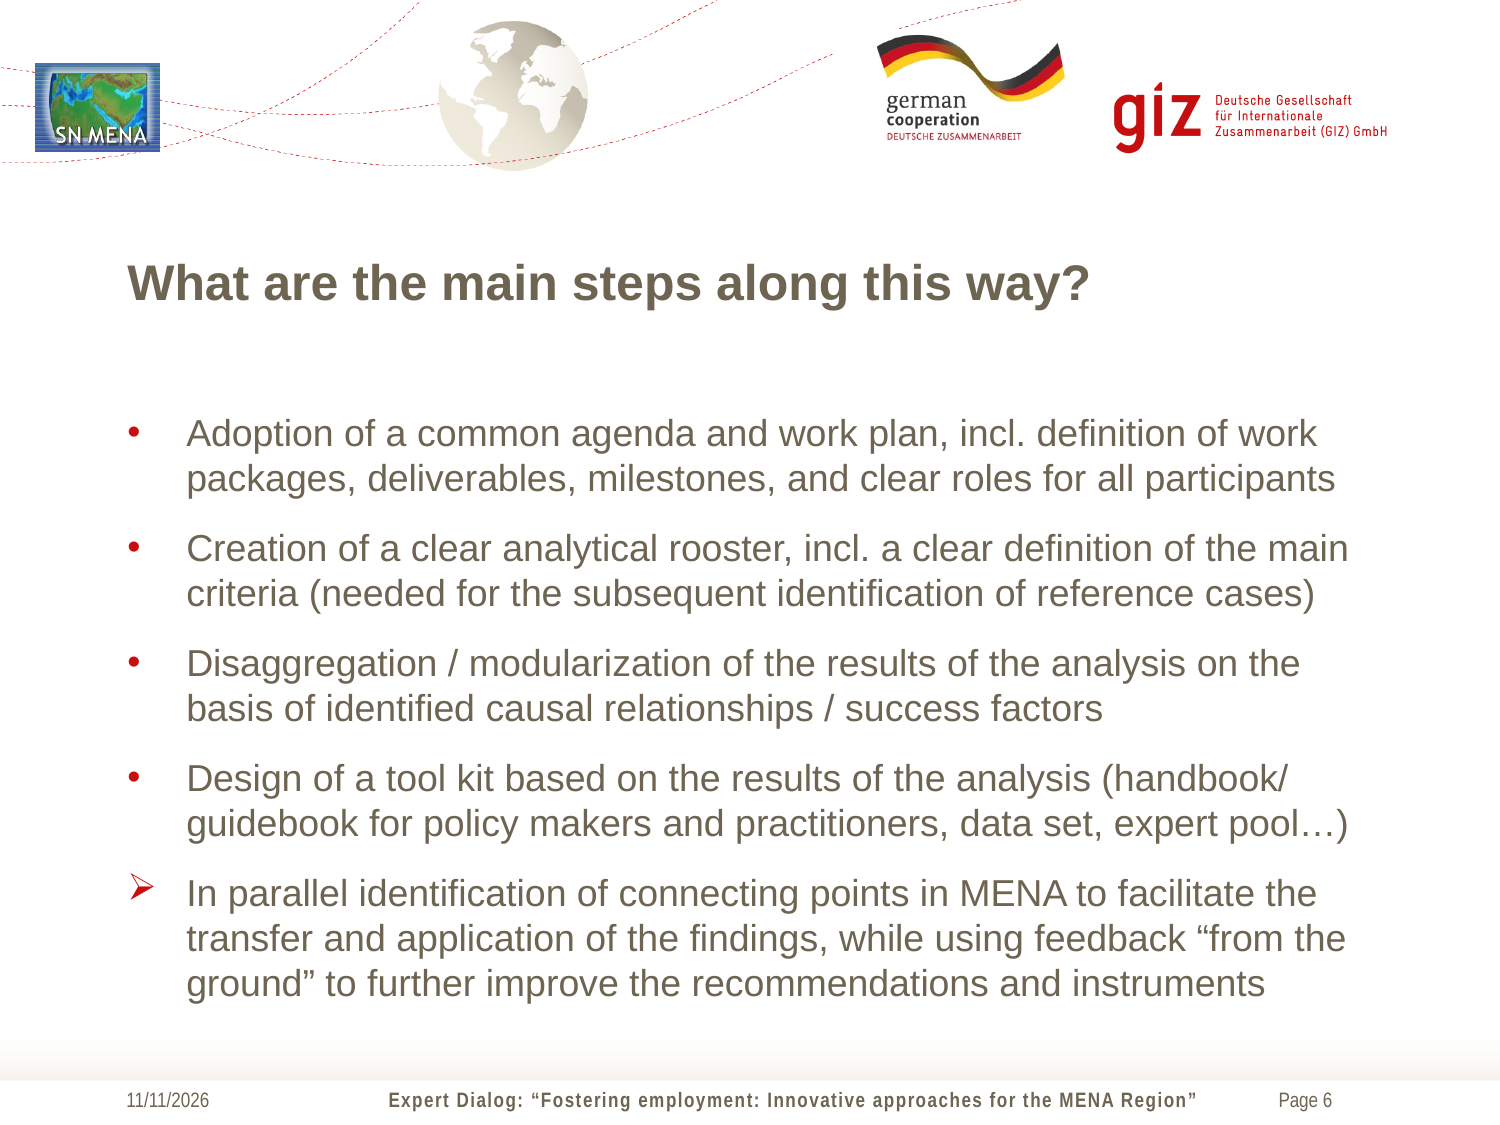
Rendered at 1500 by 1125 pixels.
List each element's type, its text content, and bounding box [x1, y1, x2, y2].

picture [0, 959, 1500, 1081]
title What are the main steps along this way? [111, 243, 1389, 345]
footer Expert Dialog: “Fostering employment: Innovative approaches for the MENA Region” [325, 1079, 1265, 1121]
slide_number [111, 1079, 325, 1121]
picture [0, 0, 1500, 194]
list Adoption of a common agenda and work plan, incl. definition of work packages, deliverables, milestones, and clear roles for all participants Creation of a clear analytical rooster, incl. a clear definition of the main criteria (needed for the subsequent identification of reference cases) Disaggregation / modularization of the results of the analysis on the basis of identified causal relationships / success factors Design of a tool kit based on the results of the analysis (handbook/ guidebook for policy makers and practitioners, data set, expert pool…) In parallel identification of connecting points in MENA to facilitate the transfer and application of the findings, while using feedback “from the ground” to further improve the recommendations and instruments [111, 401, 1389, 1028]
